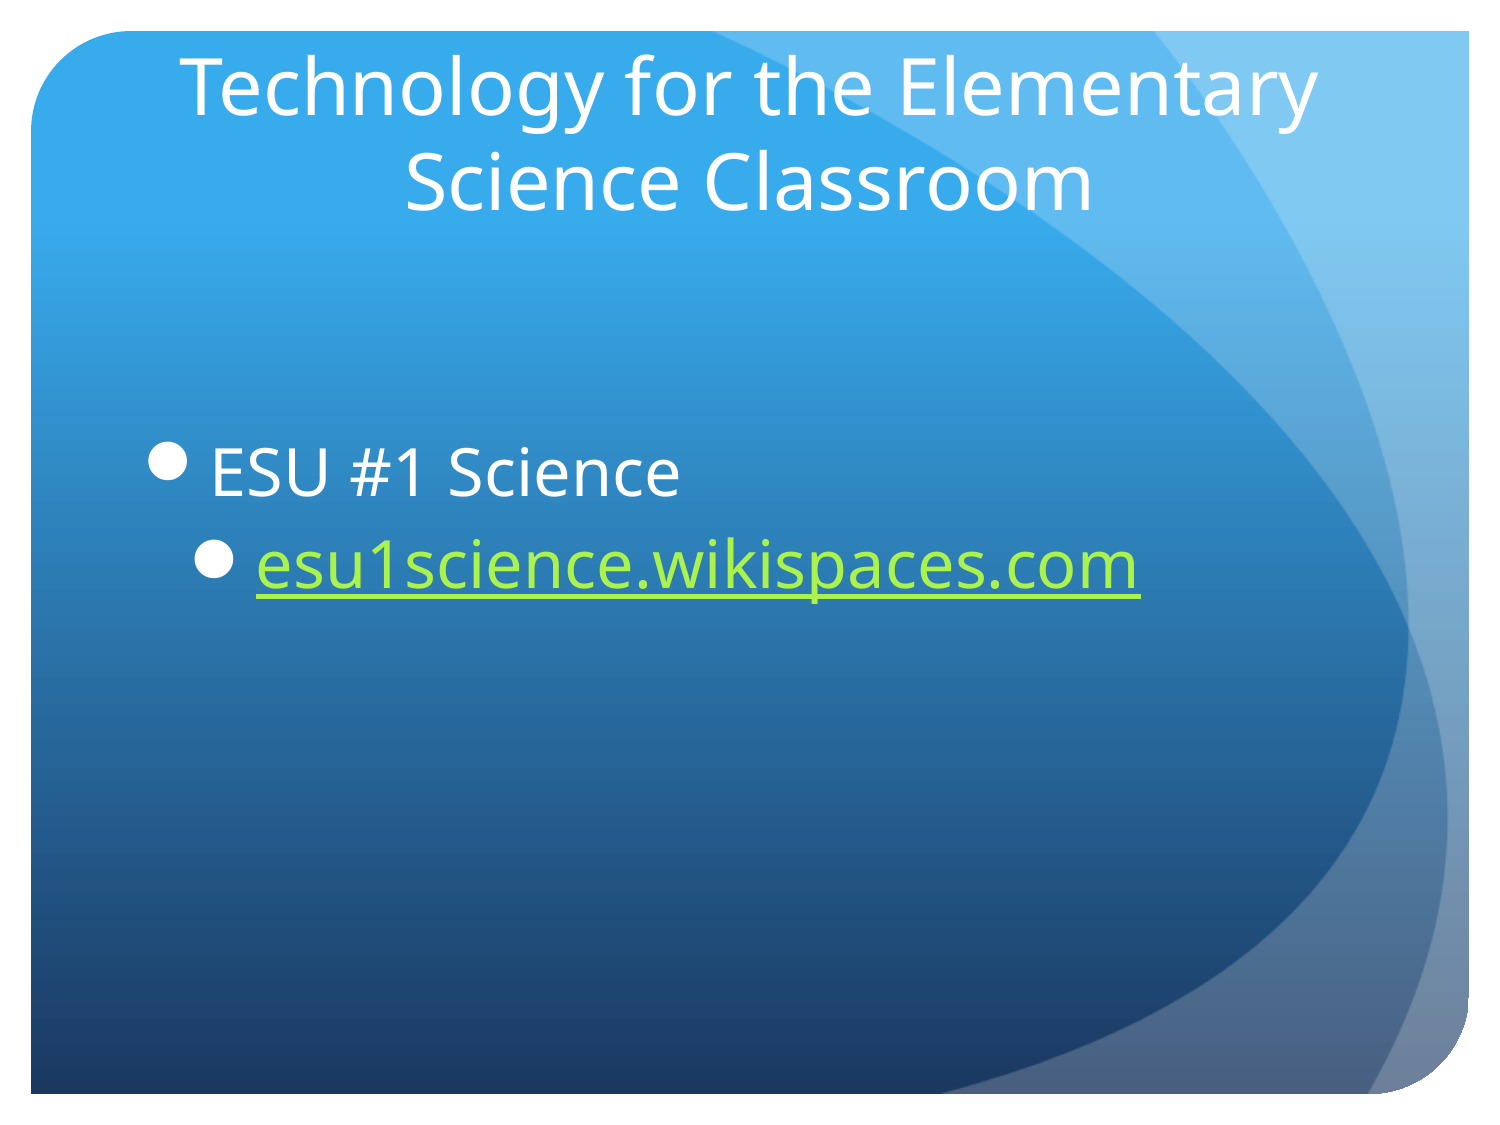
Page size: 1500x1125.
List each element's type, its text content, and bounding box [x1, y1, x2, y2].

picture [24, 30, 1473, 1094]
title Technology for the Elementary Science Classroom [127, 62, 1372, 234]
list ESU #1 Science esu1science.wikispaces.com [127, 299, 1372, 991]
